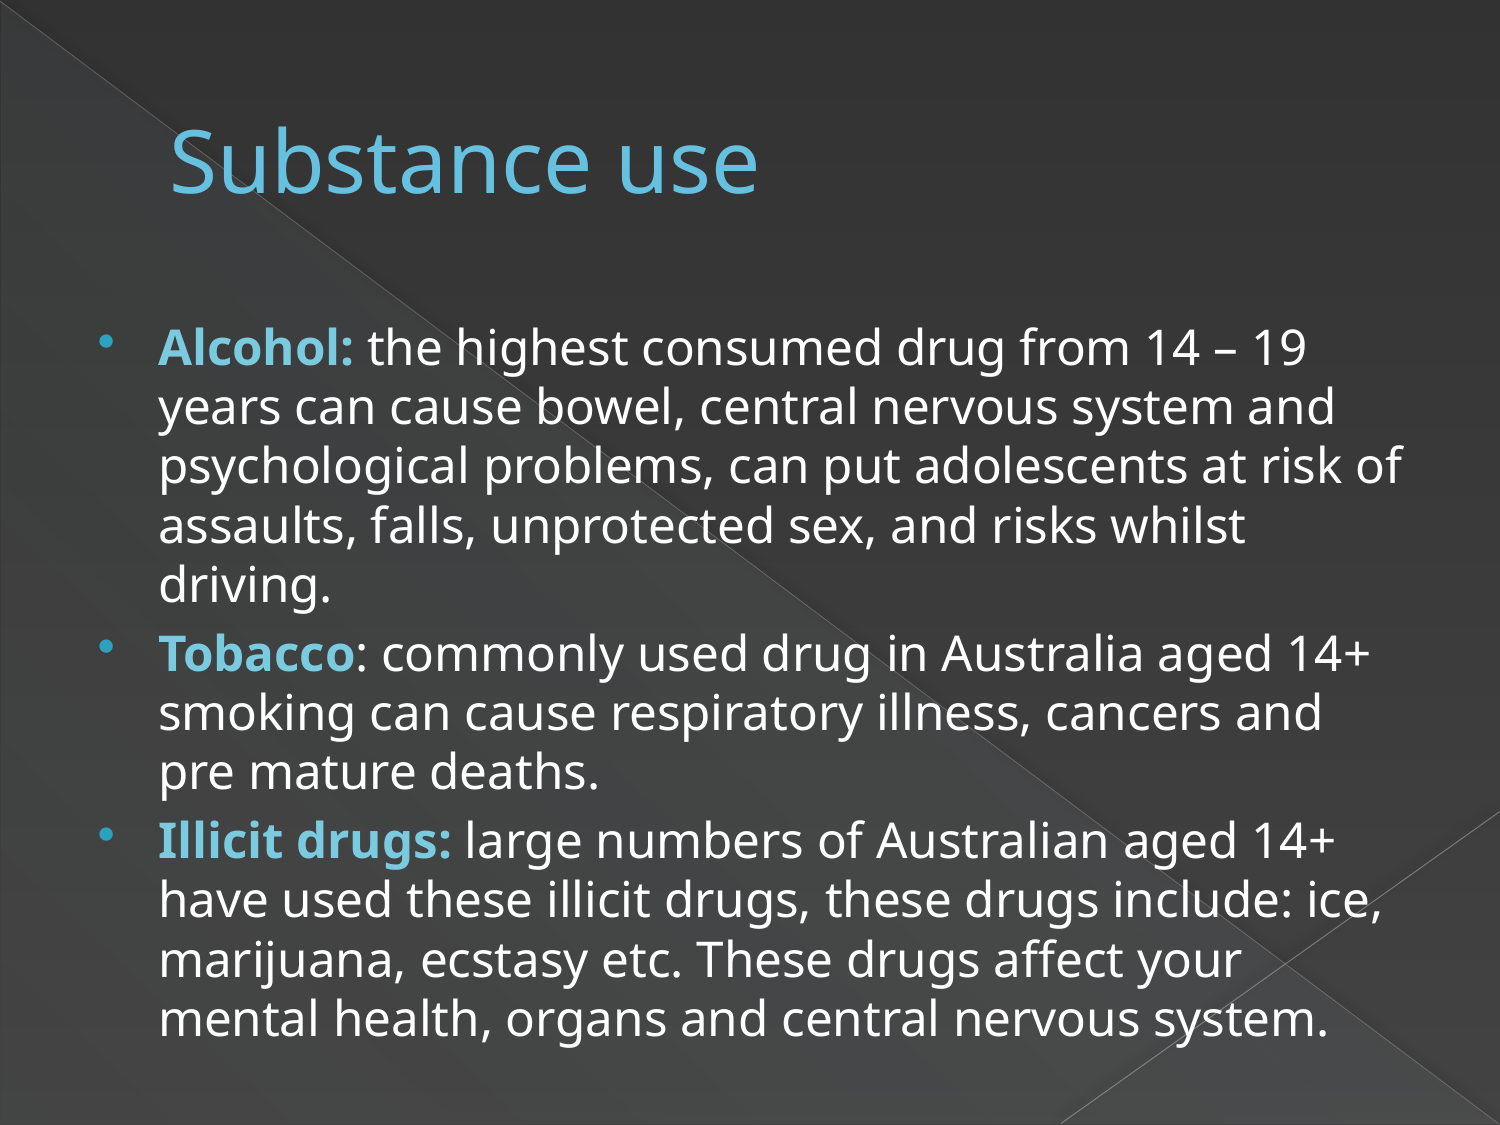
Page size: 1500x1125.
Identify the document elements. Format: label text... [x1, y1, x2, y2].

list Alcohol: the highest consumed drug from 14 – 19 years can cause bowel, central nervous system and psychological problems, can put adolescents at risk of assaults, falls, unprotected sex, and risks whilst driving. Tobacco: commonly used drug in Australia aged 14+ smoking can cause respiratory illness, cancers and pre mature deaths. Illicit drugs: large numbers of Australian aged 14+ have used these illicit drugs, these drugs include: ice, marijuana, ecstasy etc. These drugs affect your mental health, organs and central nervous system. [75, 308, 1425, 1059]
title Substance use [75, 43, 1425, 274]
